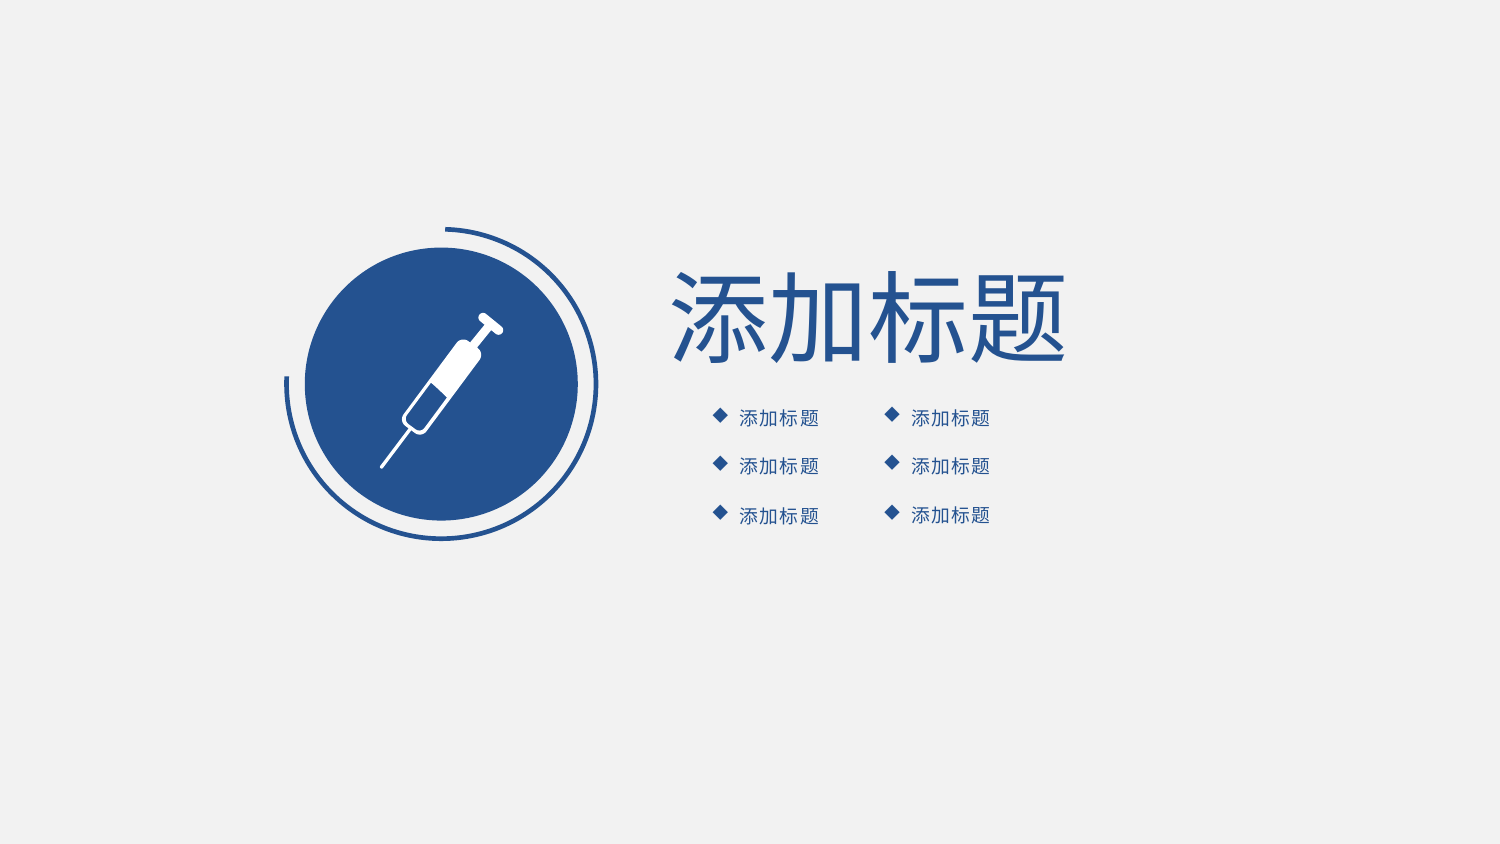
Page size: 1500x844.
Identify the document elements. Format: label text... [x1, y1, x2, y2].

text_box 添加标题 [868, 435, 1036, 485]
text_box [286, 376, 304, 457]
text_box 添加标题 [868, 387, 1019, 435]
text_box 添加标题 [696, 388, 847, 436]
text_box [368, 521, 515, 540]
text_box 添加标题 [696, 485, 847, 535]
text_box 添加标题 [578, 248, 1190, 384]
text_box [444, 228, 515, 247]
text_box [304, 247, 578, 521]
text_box 添加标题 [696, 436, 868, 485]
text_box 添加标题 [868, 485, 1019, 534]
text_box [578, 384, 597, 458]
